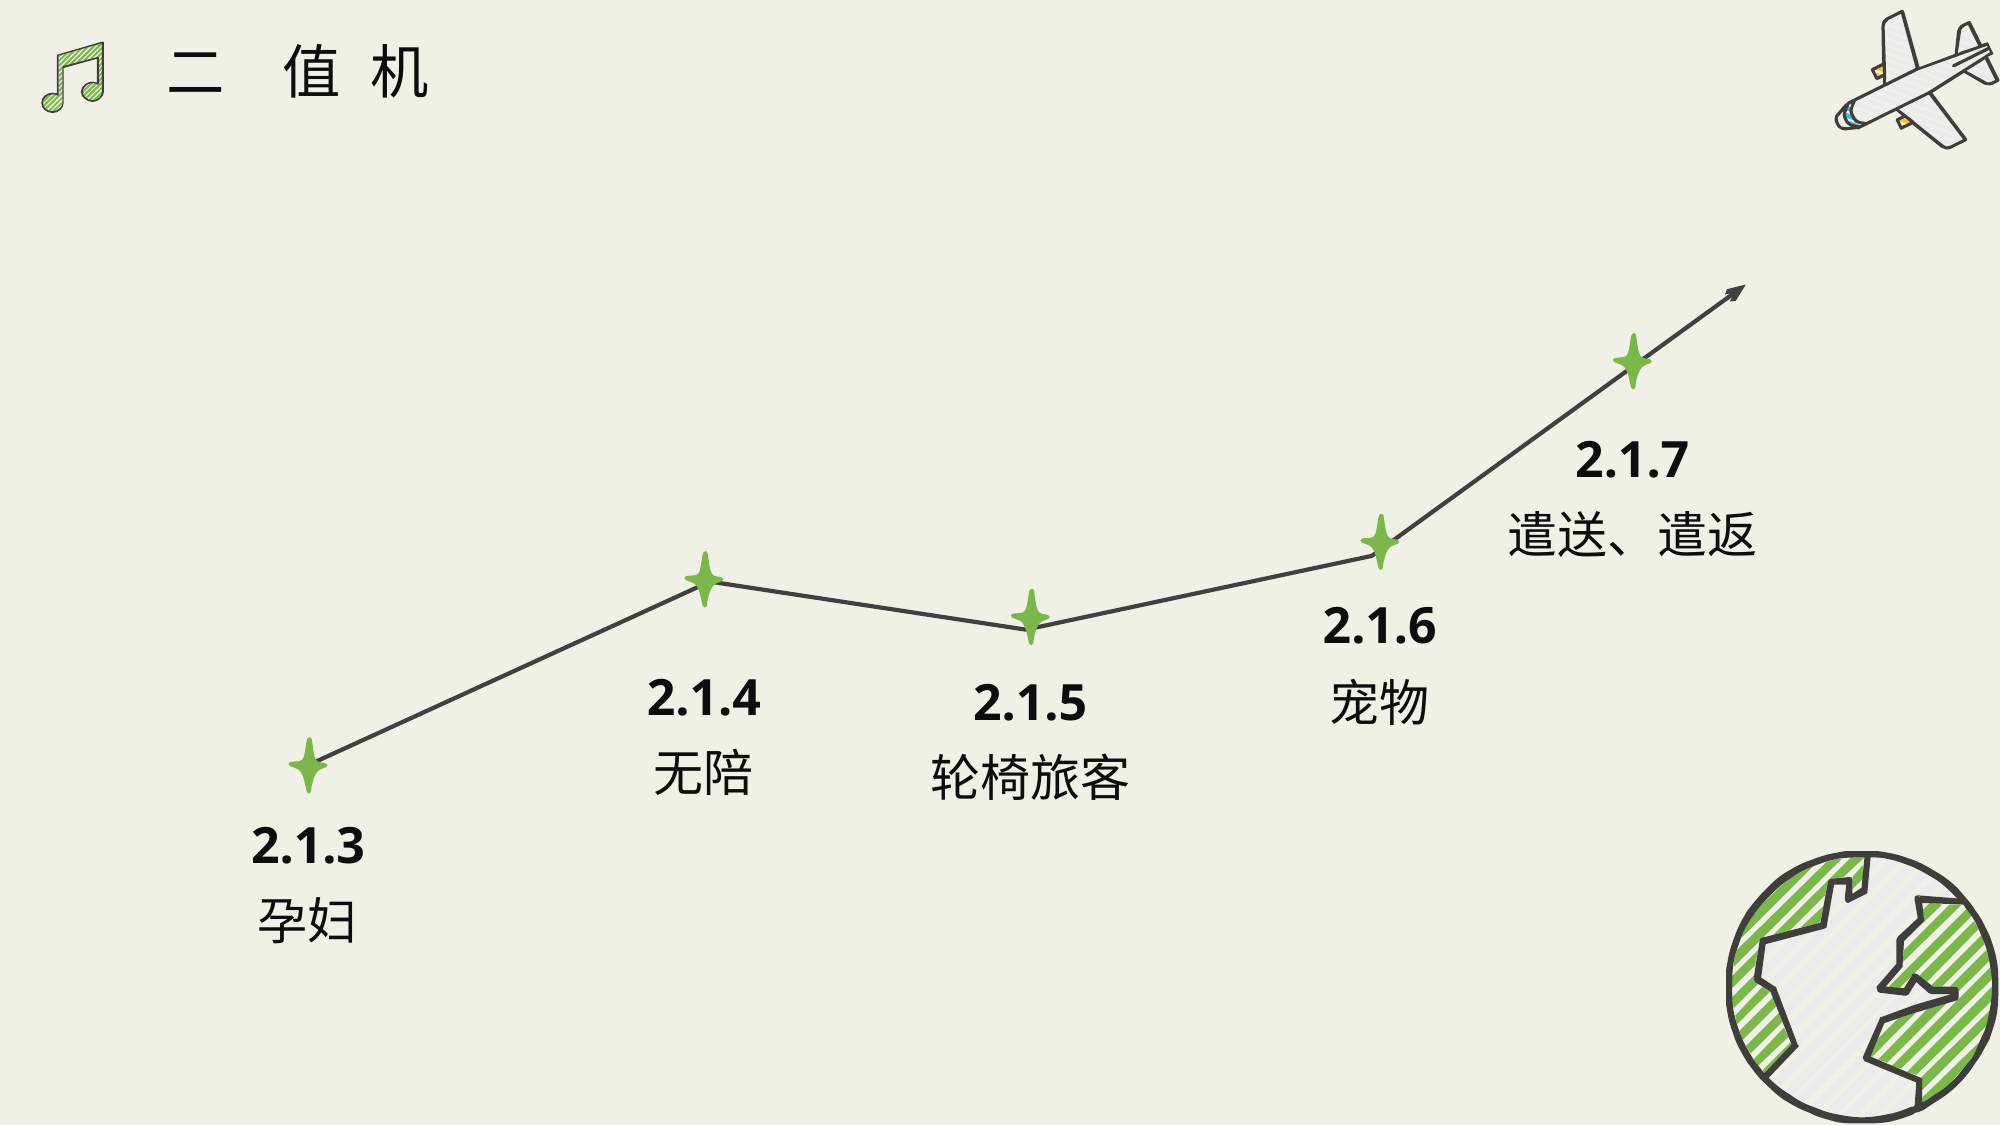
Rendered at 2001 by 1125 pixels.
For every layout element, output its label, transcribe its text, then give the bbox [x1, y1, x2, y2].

picture [1839, 0, 1987, 172]
text_box [289, 738, 327, 791]
text_box [1361, 514, 1399, 569]
text_box 2.1.4 [612, 643, 796, 733]
text_box 无陪 [639, 733, 769, 809]
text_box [41, 41, 104, 114]
text_box 二 值 机 [151, 27, 444, 113]
text_box 2.1.3 [219, 791, 397, 882]
text_box 宠物 [1314, 663, 1445, 739]
text_box 遣送、遣返 [1492, 496, 1773, 571]
text_box [685, 552, 723, 607]
text_box 轮椅旅客 [915, 739, 1146, 814]
text_box 2.1.6 [1294, 571, 1466, 662]
text_box 孕妇 [243, 882, 373, 957]
text_box [1011, 589, 1049, 645]
text_box 2.1.5 [939, 648, 1121, 739]
text_box [316, 284, 1746, 762]
picture [1726, 851, 2000, 1125]
text_box [1613, 334, 1651, 389]
text_box 2.1.7 [1546, 404, 1718, 495]
